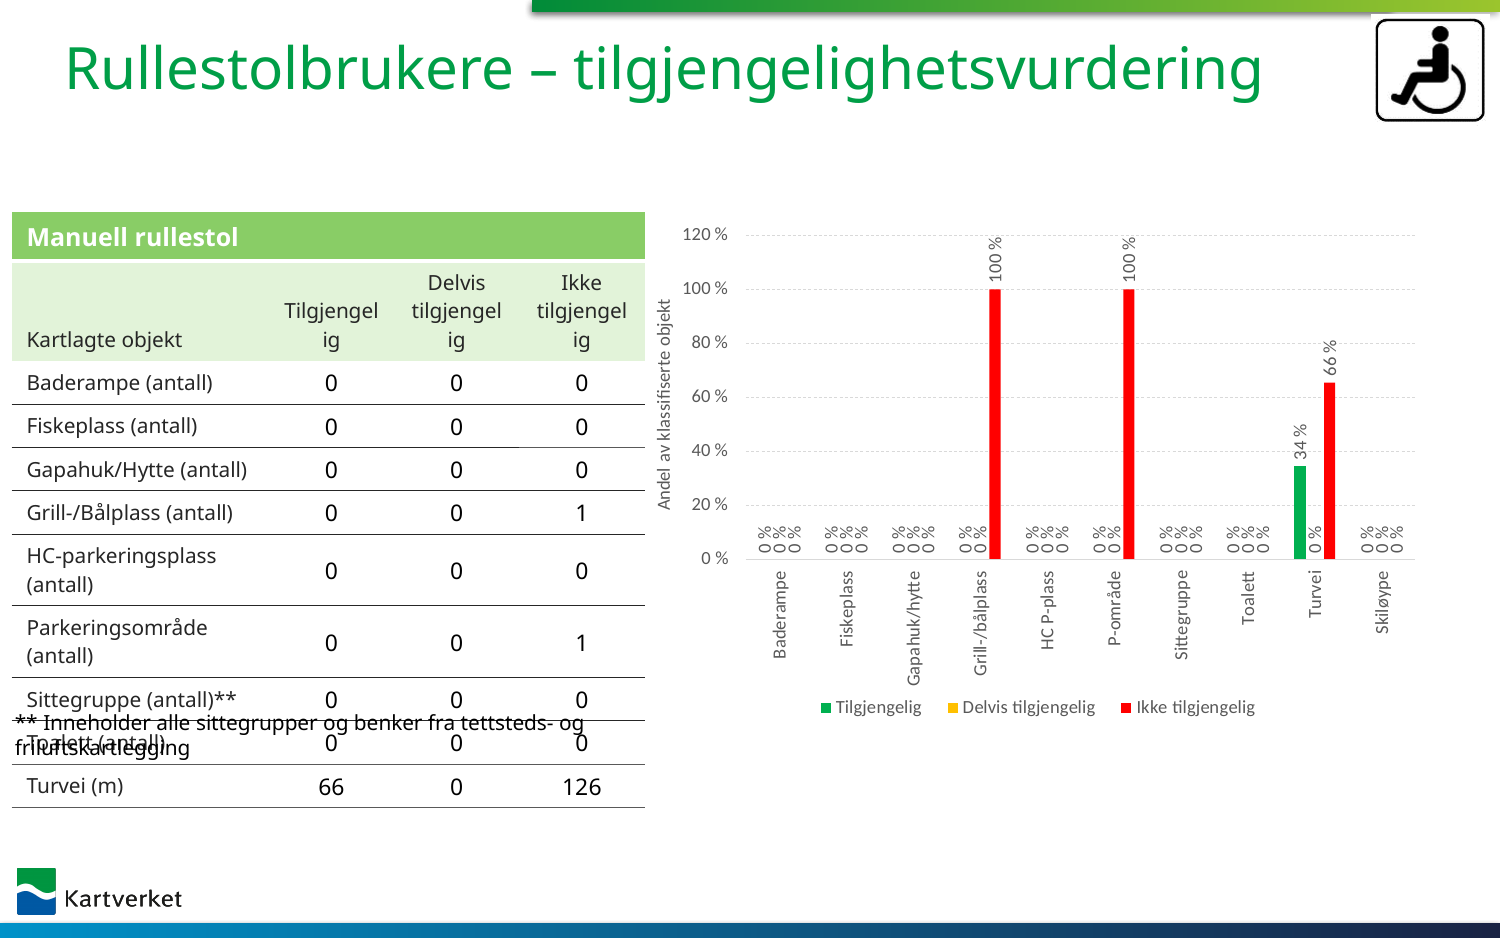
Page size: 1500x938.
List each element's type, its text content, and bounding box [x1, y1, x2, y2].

table_cell 0 [269, 405, 394, 447]
table_cell 0 [519, 678, 638, 702]
table_cell Delvis tilgjengelig [394, 263, 519, 361]
table_cell 0 [269, 535, 394, 605]
table_cell 0 [394, 448, 519, 490]
table_cell 66 [269, 768, 394, 807]
table_cell 0 [394, 768, 519, 807]
table_cell Gapahuk/Hytte (antall) [12, 448, 269, 490]
table_cell 0 [269, 491, 394, 534]
table_cell 0 [394, 678, 519, 702]
text_box ** Inneholder alle sittegrupper og benker fra tettsteds- og friluftskartlegging [0, 702, 745, 768]
table_header Manuell rullestol [12, 212, 645, 259]
picture [1371, 13, 1491, 127]
table_cell 0 [519, 448, 638, 490]
table_cell Grill-/Bålplass (antall) [12, 491, 269, 534]
table_cell 0 [394, 606, 519, 677]
table_cell Turvei (m) [12, 768, 269, 807]
table_cell 0 [269, 678, 394, 702]
table_cell Ikke tilgjengelig [519, 263, 638, 361]
table_cell HC-parkeringsplass (antall) [12, 535, 269, 605]
table_cell Baderampe (antall) [12, 361, 269, 404]
table_cell 0 [269, 606, 394, 677]
table_cell 1 [519, 491, 638, 534]
table_cell 0 [519, 535, 638, 605]
table_cell 0 [394, 491, 519, 534]
table_cell 126 [519, 768, 645, 807]
table_cell 0 [269, 361, 394, 404]
table_cell Tilgjengelig [269, 263, 394, 361]
table_cell Kartlagte objekt [12, 263, 269, 361]
table_cell 1 [519, 606, 638, 677]
picture [643, 218, 1426, 728]
table_cell 0 [394, 535, 519, 605]
text_box Rullestolbrukere – tilgjengelighetsvurdering [49, 12, 1372, 109]
table_cell 0 [394, 405, 519, 447]
table_cell 0 [519, 405, 638, 447]
table_cell Sittegruppe (antall)** [12, 678, 269, 702]
table_cell 0 [519, 361, 638, 404]
table_cell Fiskeplass (antall) [12, 405, 269, 447]
table_cell 0 [269, 448, 394, 490]
table_cell Parkeringsområde (antall) [12, 606, 269, 677]
table_cell 0 [394, 361, 519, 404]
